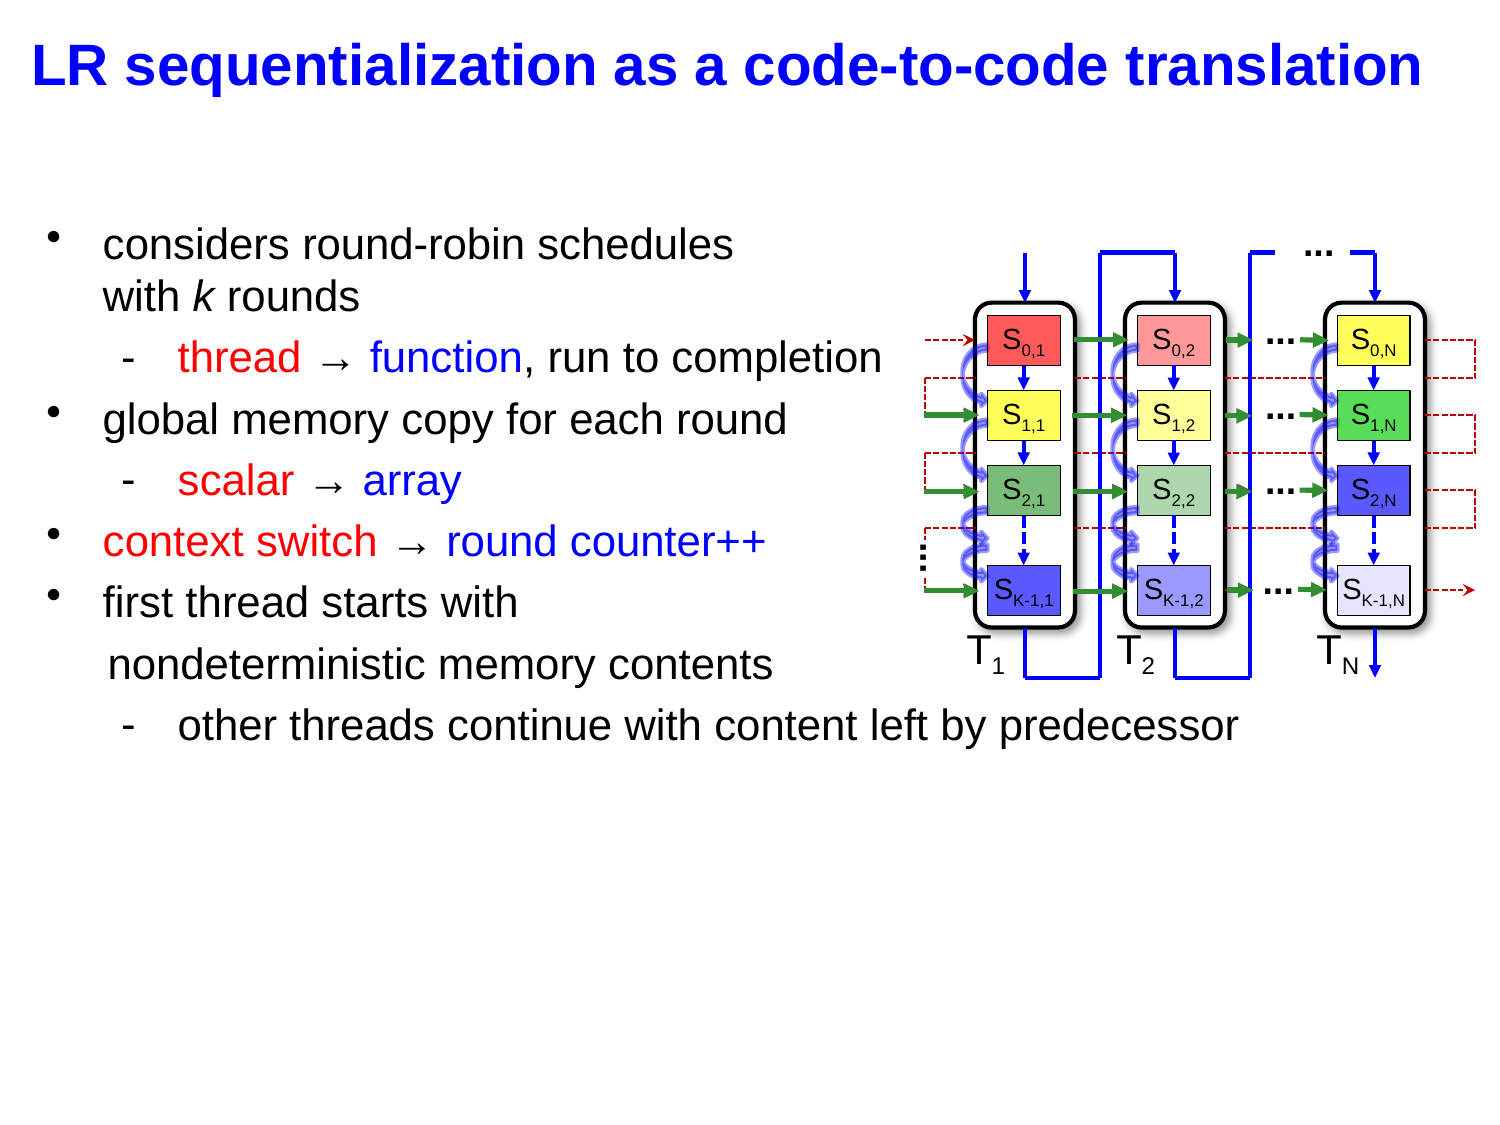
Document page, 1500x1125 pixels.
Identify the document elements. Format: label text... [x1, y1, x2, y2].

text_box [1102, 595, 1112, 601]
text_box S2,2 [1135, 463, 1212, 517]
text_box [1111, 385, 1140, 408]
text_box T2 [1101, 615, 1171, 687]
text_box [1310, 505, 1335, 526]
text_box [1111, 460, 1140, 483]
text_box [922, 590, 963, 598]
text_box [1313, 529, 1340, 543]
text_box [961, 385, 985, 408]
text_box LR sequentialization as a code-to-code translation [0, 0, 1500, 125]
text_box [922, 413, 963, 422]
text_box considers round-robin schedules with k rounds thread → function, run to completion global memory copy for each round scalar → array context switch → round counter++ first thread starts with nondeterministic memory contents other threads continue with content left by predecessor [31, 208, 1382, 1024]
text_box [960, 342, 985, 376]
text_box [961, 460, 985, 483]
text_box S1,2 [1135, 388, 1212, 442]
text_box S1,N [1335, 388, 1412, 442]
text_box ... [1239, 460, 1245, 486]
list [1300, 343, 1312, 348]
text_box TN [1301, 615, 1375, 687]
text_box ... [1254, 460, 1315, 503]
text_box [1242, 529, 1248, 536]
text_box [1110, 342, 1140, 376]
text_box [960, 417, 985, 451]
text_box ... [1288, 219, 1350, 265]
text_box [1300, 493, 1312, 497]
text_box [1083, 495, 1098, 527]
text_box [1311, 385, 1335, 408]
text_box [960, 505, 985, 526]
text_box ... [1239, 385, 1245, 411]
text_box ... [1237, 556, 1245, 585]
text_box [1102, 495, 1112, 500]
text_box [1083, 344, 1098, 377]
text_box [1122, 300, 1228, 630]
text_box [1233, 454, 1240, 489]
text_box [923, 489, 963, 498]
text_box ... [1254, 556, 1313, 603]
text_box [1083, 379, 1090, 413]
text_box [1300, 418, 1312, 423]
text_box [1310, 342, 1335, 376]
text_box SK-1,1 [985, 563, 1062, 617]
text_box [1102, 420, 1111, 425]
text_box [1110, 504, 1140, 526]
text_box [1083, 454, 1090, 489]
text_box ... [1239, 306, 1245, 335]
text_box S0,1 [985, 313, 1062, 367]
text_box [1110, 542, 1140, 584]
text_box ... [912, 527, 958, 590]
text_box SK-1,N [1335, 563, 1412, 617]
text_box [1310, 542, 1340, 584]
text_box ... [1254, 385, 1315, 428]
text_box [1311, 460, 1335, 483]
text_box [963, 529, 990, 543]
text_box S0,2 [1135, 313, 1212, 367]
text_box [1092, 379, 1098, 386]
text_box [1310, 417, 1335, 451]
text_box T1 [951, 615, 1021, 687]
text_box [960, 542, 990, 584]
text_box [1110, 417, 1140, 451]
text_box S2,1 [985, 463, 1062, 517]
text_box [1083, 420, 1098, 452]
text_box ... [1254, 306, 1315, 353]
text_box [1297, 592, 1310, 597]
text_box S0,N [1335, 313, 1412, 367]
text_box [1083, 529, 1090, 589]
text_box [1322, 300, 1428, 630]
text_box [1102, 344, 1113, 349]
text_box S2,N [1335, 463, 1412, 517]
text_box [1113, 529, 1140, 543]
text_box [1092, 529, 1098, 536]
text_box Lazy-CSeq takes ~7 hours to find the bug. Other approaches fail … [1027, 595, 1098, 640]
text_box S1,1 [985, 388, 1062, 442]
text_box SK-1,2 [1135, 563, 1212, 617]
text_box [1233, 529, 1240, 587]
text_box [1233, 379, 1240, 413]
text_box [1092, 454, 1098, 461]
text_box [972, 300, 1078, 630]
